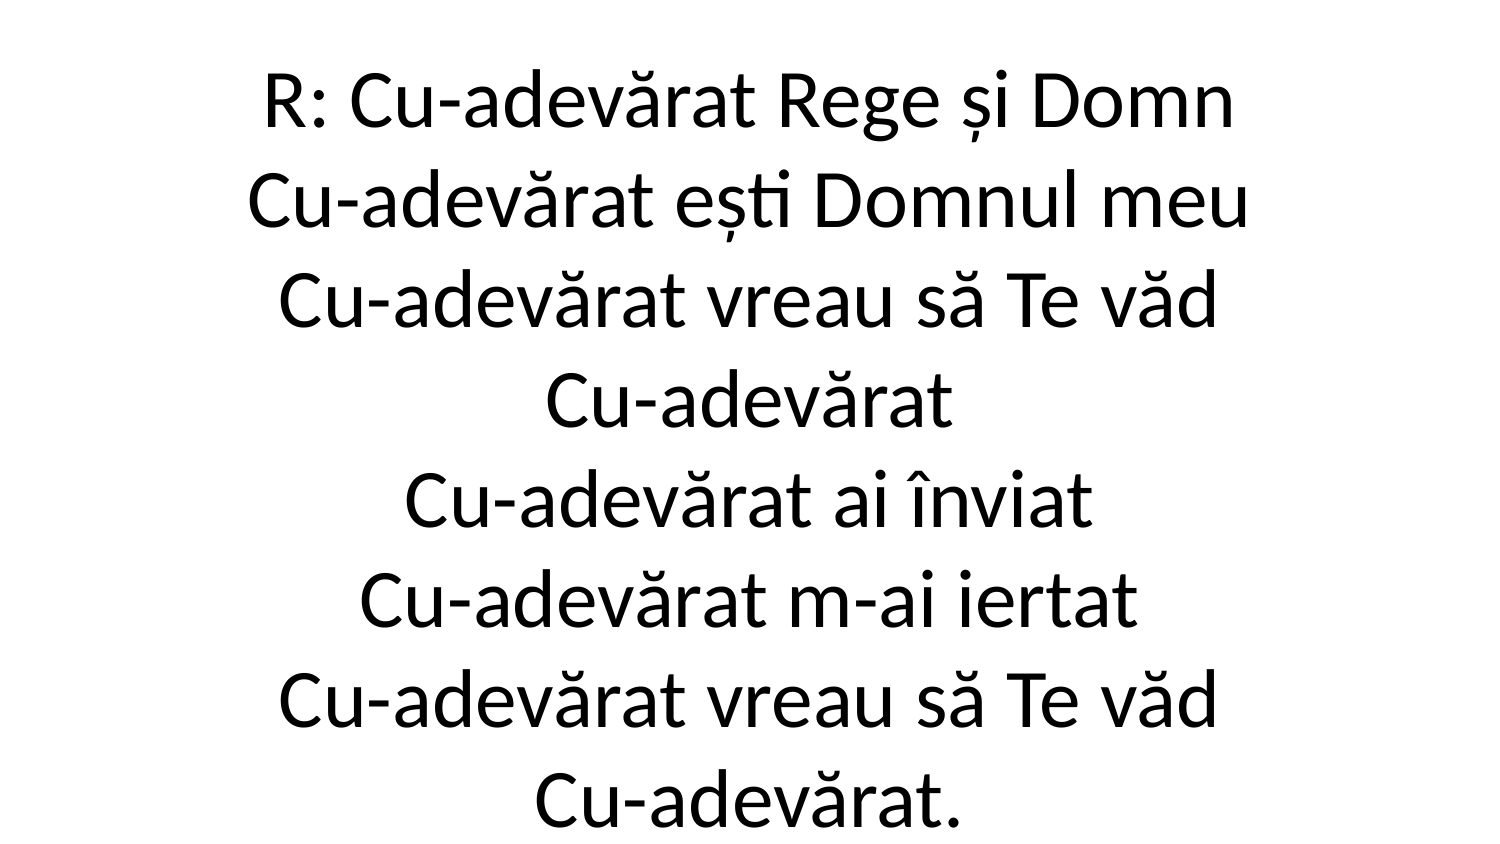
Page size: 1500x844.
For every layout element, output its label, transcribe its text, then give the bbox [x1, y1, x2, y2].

text_box R: Cu-adevărat Rege și Domn Cu-adevărat ești Domnul meu Cu-adevărat vreau să Te văd Cu-adevărat Cu-adevărat ai înviat Cu-adevărat m-ai iertat Cu-adevărat vreau să Te văd Cu-adevărat. [232, 0, 1268, 844]
